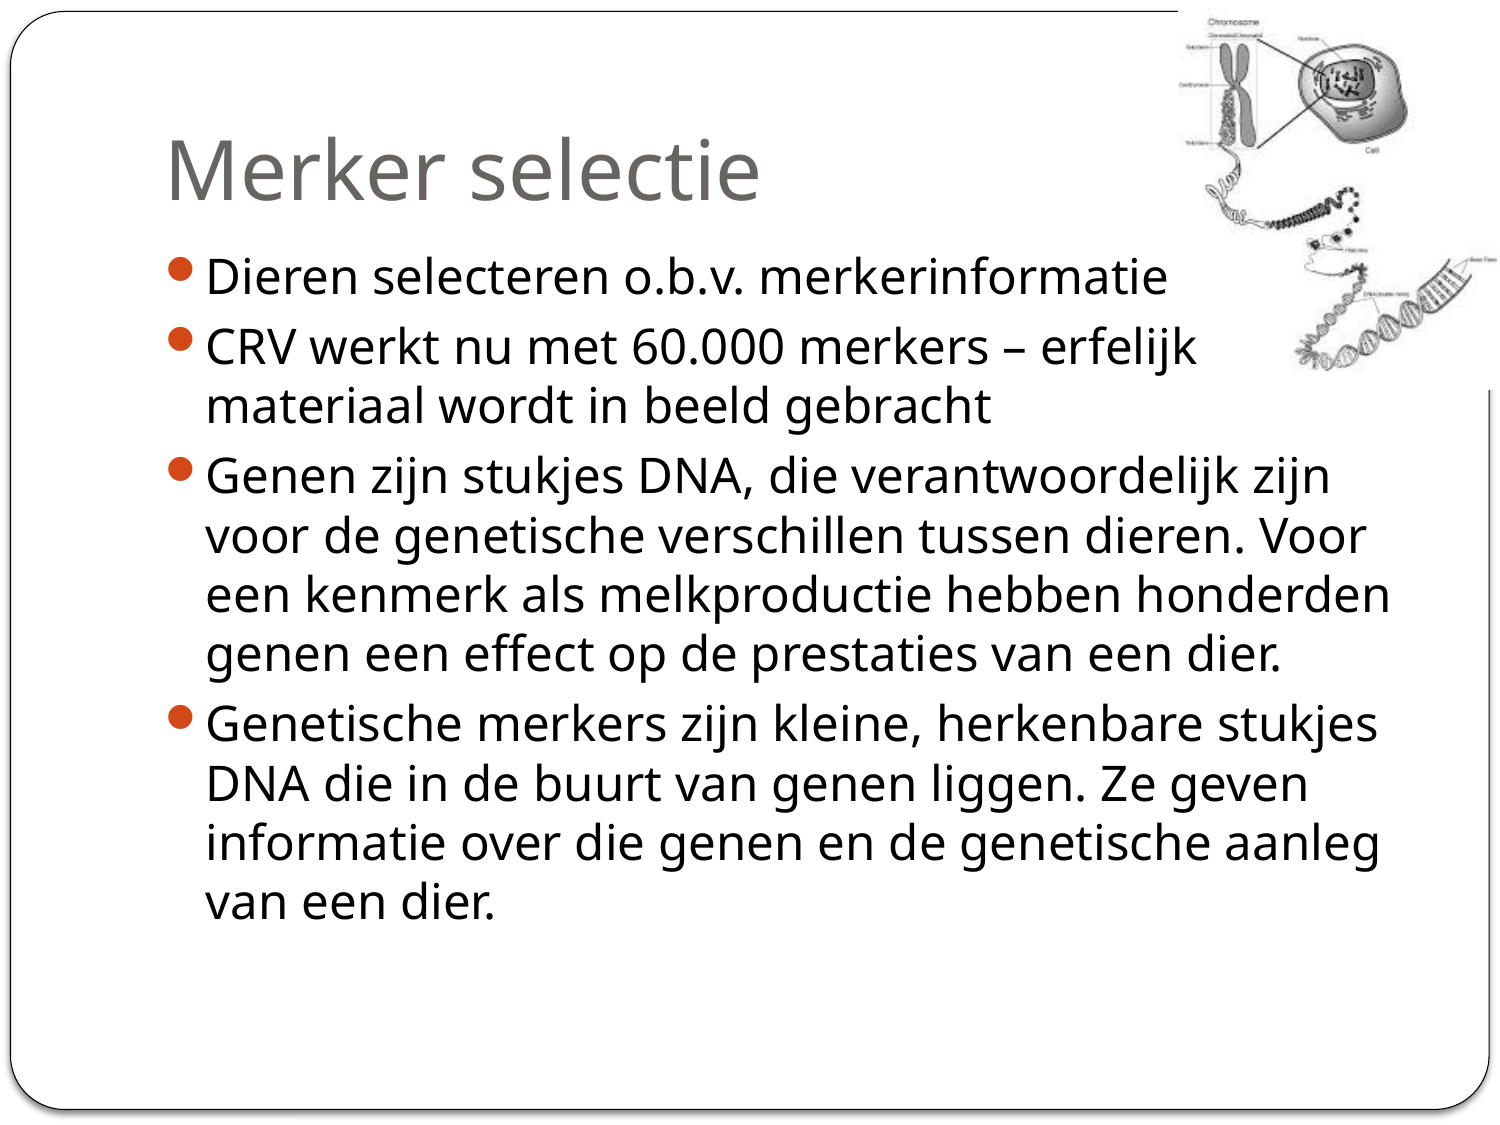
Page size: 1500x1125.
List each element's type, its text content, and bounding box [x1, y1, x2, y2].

title Merker selectie [150, 45, 1172, 233]
list Dieren selecteren o.b.v. merkerinformatie CRV werkt nu met 60.000 merkers – erfelijk materiaal wordt in beeld gebracht Genen zijn stukjes DNA, die verantwoordelijk zijn voor de genetische verschillen tussen dieren. Voor een kenmerk als melkproductie hebben honderden genen een effect op de prestaties van een dier. Genetische merkers zijn kleine, herkenbare stukjes DNA die in de buurt van genen liggen. Ze geven informatie over die genen en de genetische aanleg van een dier. [150, 237, 1425, 988]
picture [1177, 7, 1500, 390]
